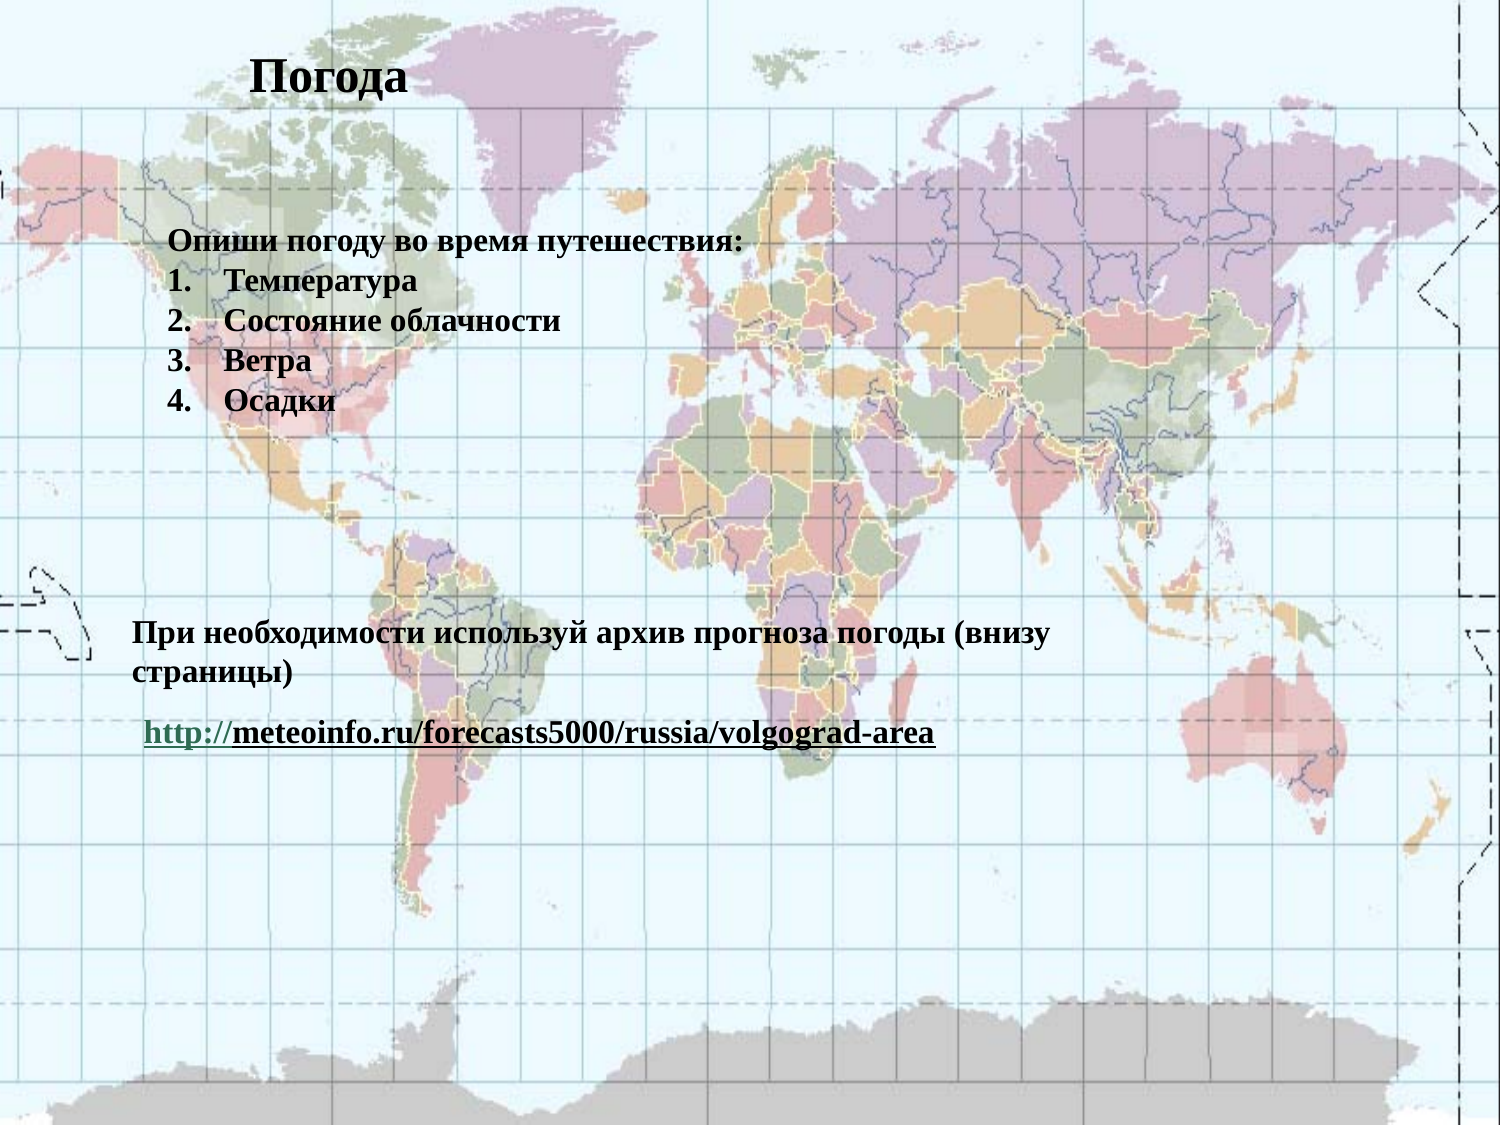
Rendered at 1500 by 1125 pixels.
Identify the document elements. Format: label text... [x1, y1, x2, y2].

text_box Опиши погоду во время путешествия: Температура Состояние облачности Ветра Осадки [152, 210, 1172, 426]
text_box http://meteoinfo.ru/forecasts5000/russia/volgograd-area [128, 703, 1114, 758]
text_box Погода [234, 35, 1278, 110]
picture [0, 0, 1500, 1125]
text_box При необходимости используй архив прогноза погоды (внизу страницы) [117, 562, 1149, 817]
